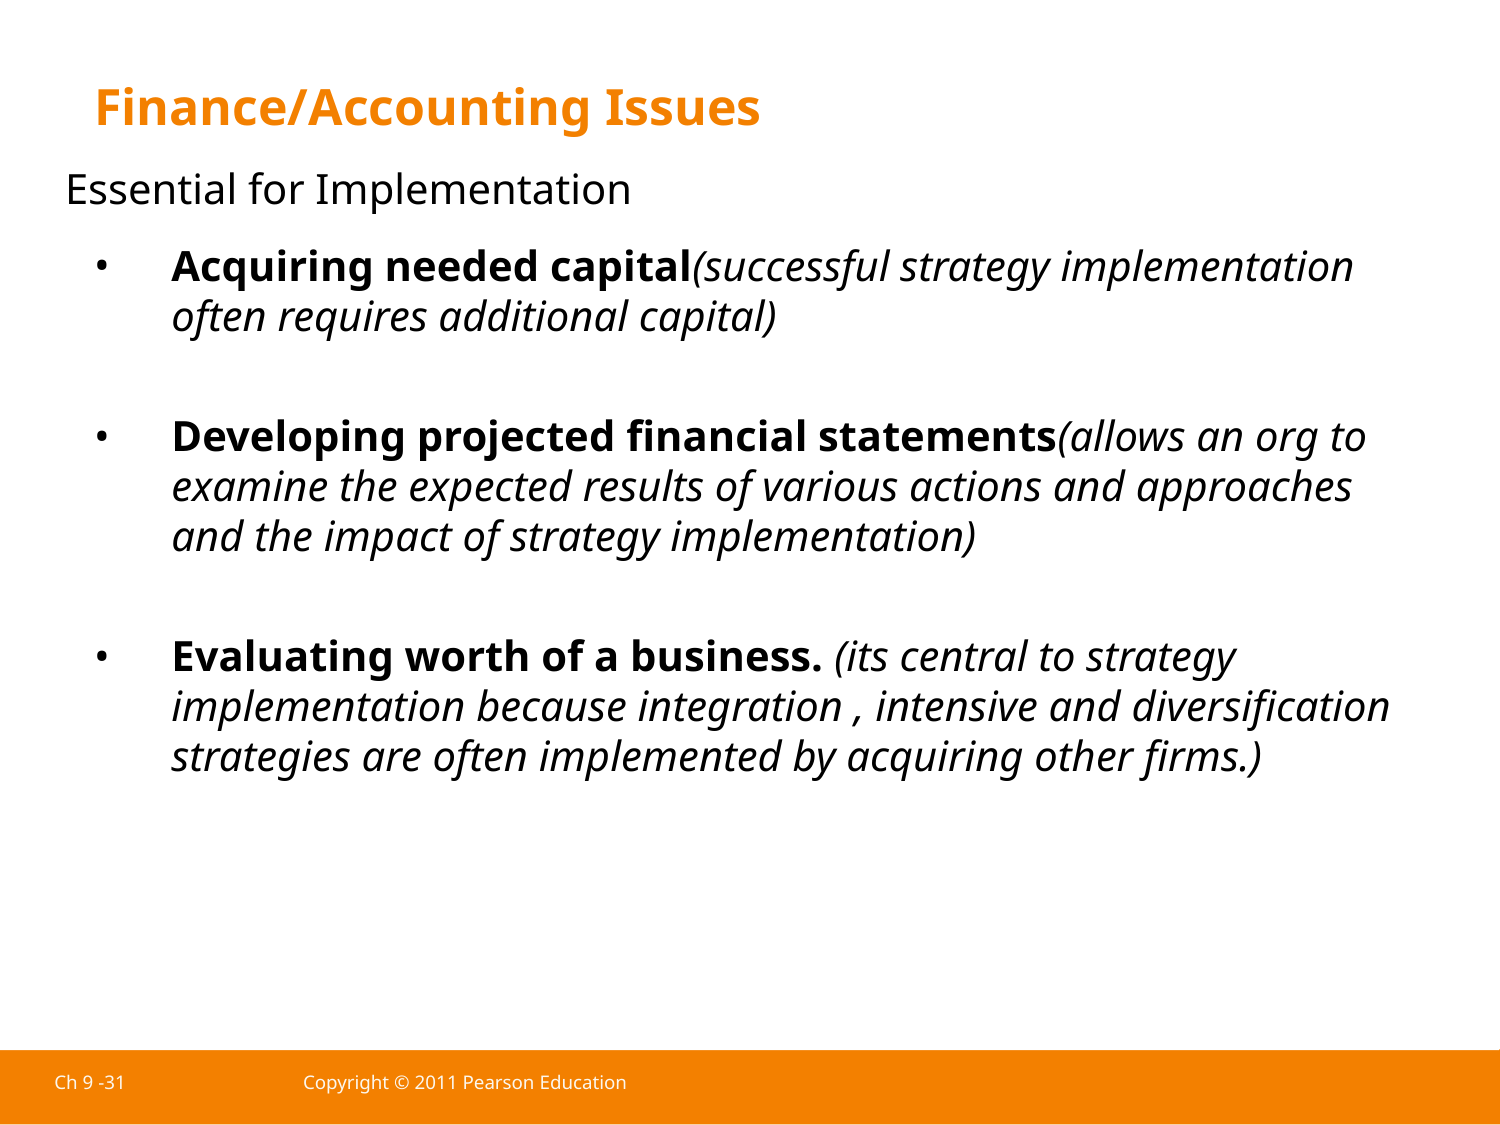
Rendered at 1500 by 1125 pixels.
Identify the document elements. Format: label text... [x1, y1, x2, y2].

text_box Copyright © 2011 Pearson Education [233, 1070, 697, 1093]
picture [1248, 1042, 1500, 1124]
text_box Ch 9 -31 [47, 1070, 165, 1093]
list Acquiring needed capital(successful strategy implementation often requires additional capital) Developing projected financial statements(allows an org to examine the expected results of various actions and approaches and the impact of strategy implementation) Evaluating worth of a business. (its central to strategy implementation because integration , intensive and diversification strategies are often implemented by acquiring other firms.) [86, 239, 1426, 943]
text_box Finance/Accounting Issues [87, 74, 1090, 136]
text_box Essential for Implementation [58, 162, 1323, 213]
